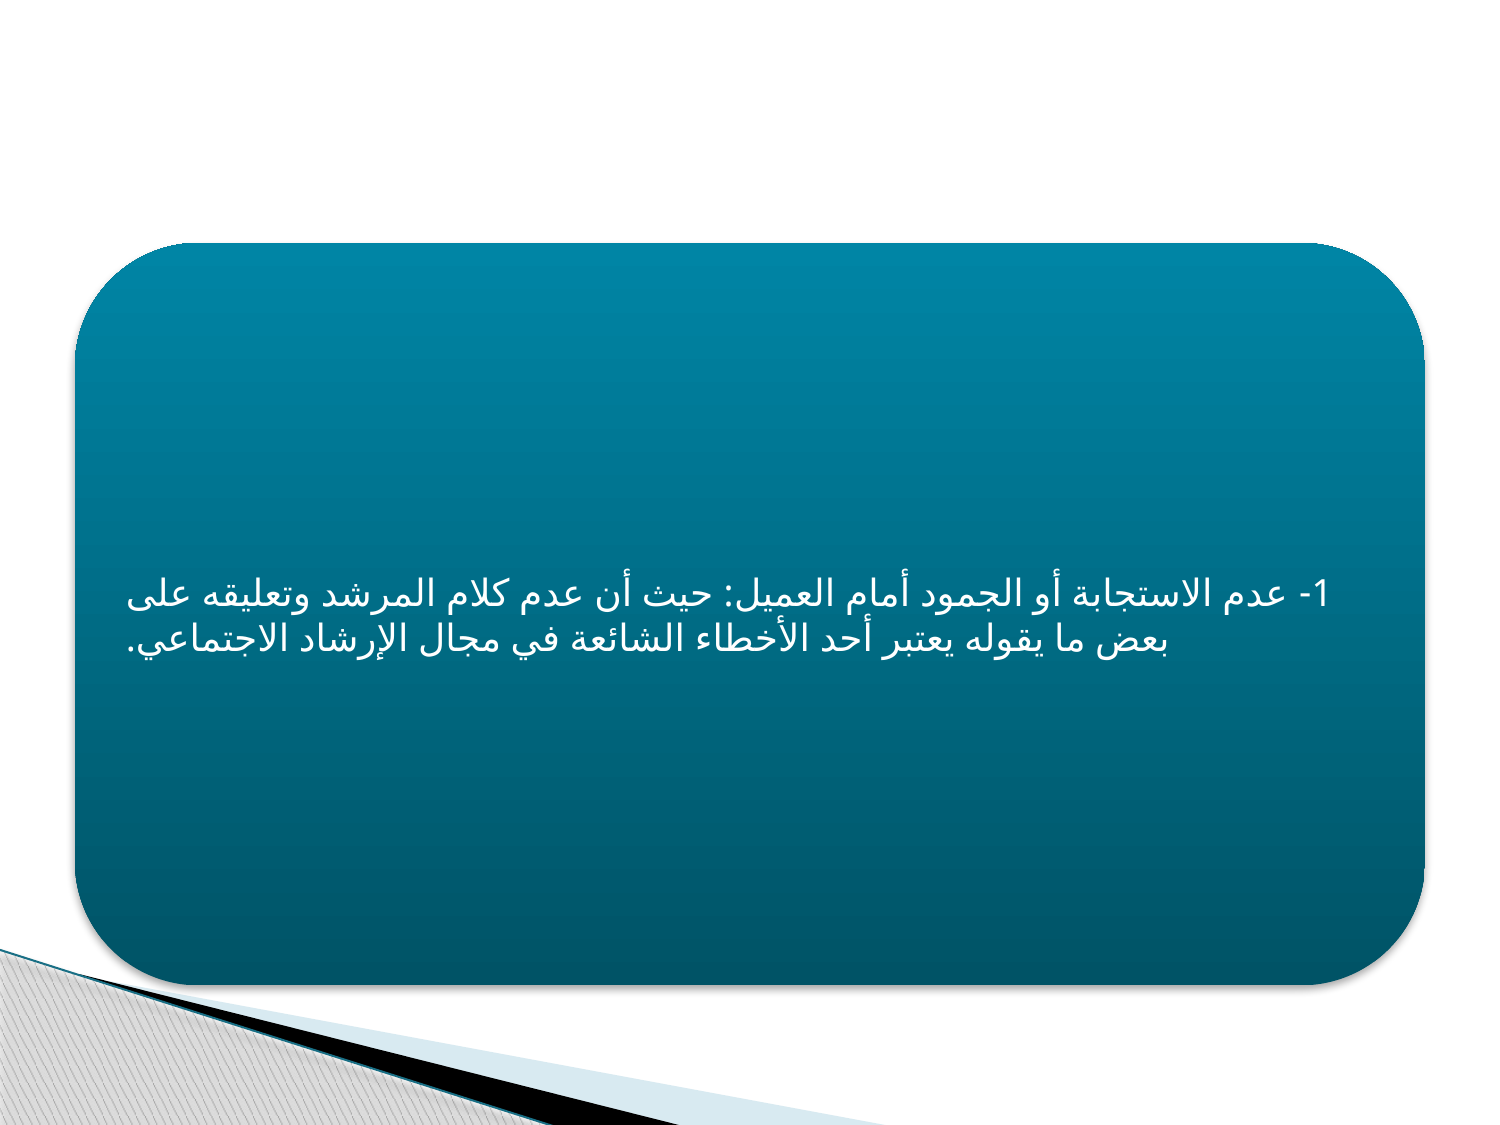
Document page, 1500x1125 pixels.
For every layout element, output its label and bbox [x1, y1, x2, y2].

list [74, 242, 1426, 986]
